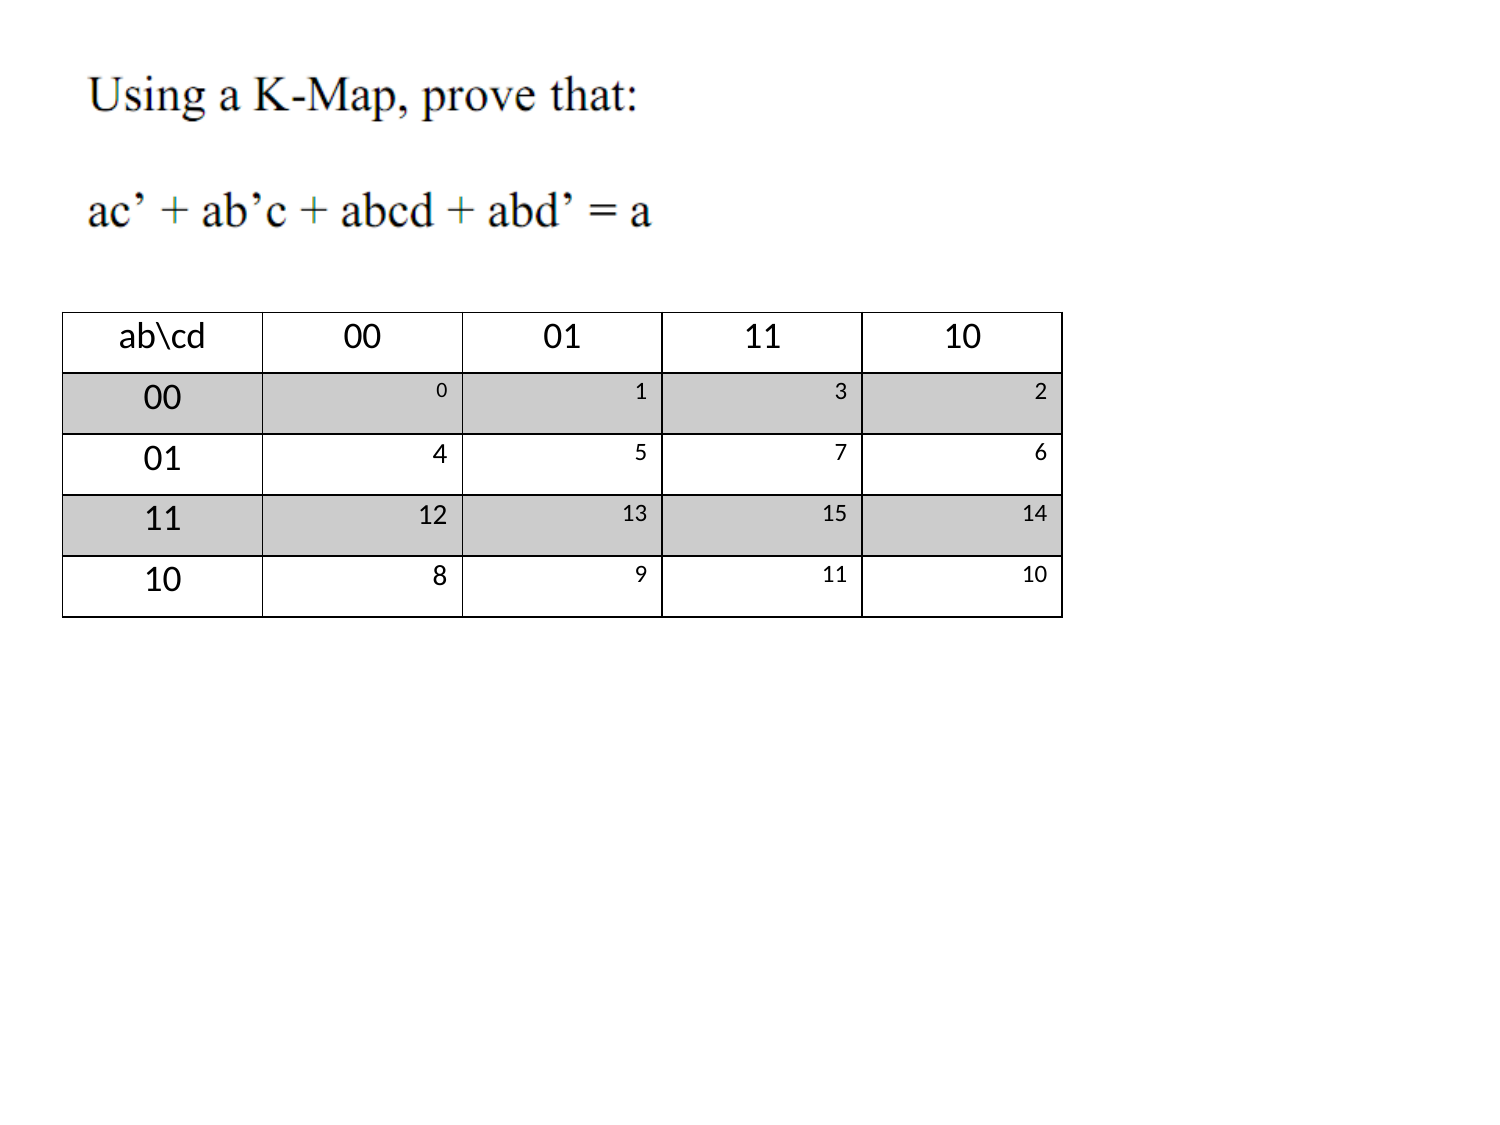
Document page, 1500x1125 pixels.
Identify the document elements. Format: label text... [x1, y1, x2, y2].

table_cell 9 [463, 557, 661, 616]
table_cell 5 [463, 435, 661, 494]
table_cell 00 [63, 374, 262, 433]
table_cell 10 [863, 557, 1061, 616]
table_cell 7 [663, 435, 861, 494]
table_cell 10 [63, 557, 262, 616]
table_cell 0 [263, 374, 462, 433]
table_cell 11 [663, 557, 861, 616]
table_cell 2 [863, 374, 1061, 433]
table_header 00 [263, 313, 462, 372]
table_cell 4 [263, 435, 462, 494]
table_cell 12 [263, 496, 462, 555]
table_cell 15 [663, 496, 861, 555]
table_cell 8 [263, 557, 462, 616]
table_header 11 [663, 313, 861, 372]
table_cell 13 [463, 496, 661, 555]
table_header ab\cd [63, 313, 262, 372]
table_cell 3 [663, 374, 861, 433]
table_cell 14 [863, 496, 1061, 555]
picture [74, 62, 683, 255]
table_cell 11 [63, 496, 262, 555]
table_header 01 [463, 313, 661, 372]
table_cell 01 [63, 435, 262, 494]
table_cell 1 [463, 374, 661, 433]
table_cell 6 [863, 435, 1061, 494]
table_header 10 [863, 313, 1061, 372]
